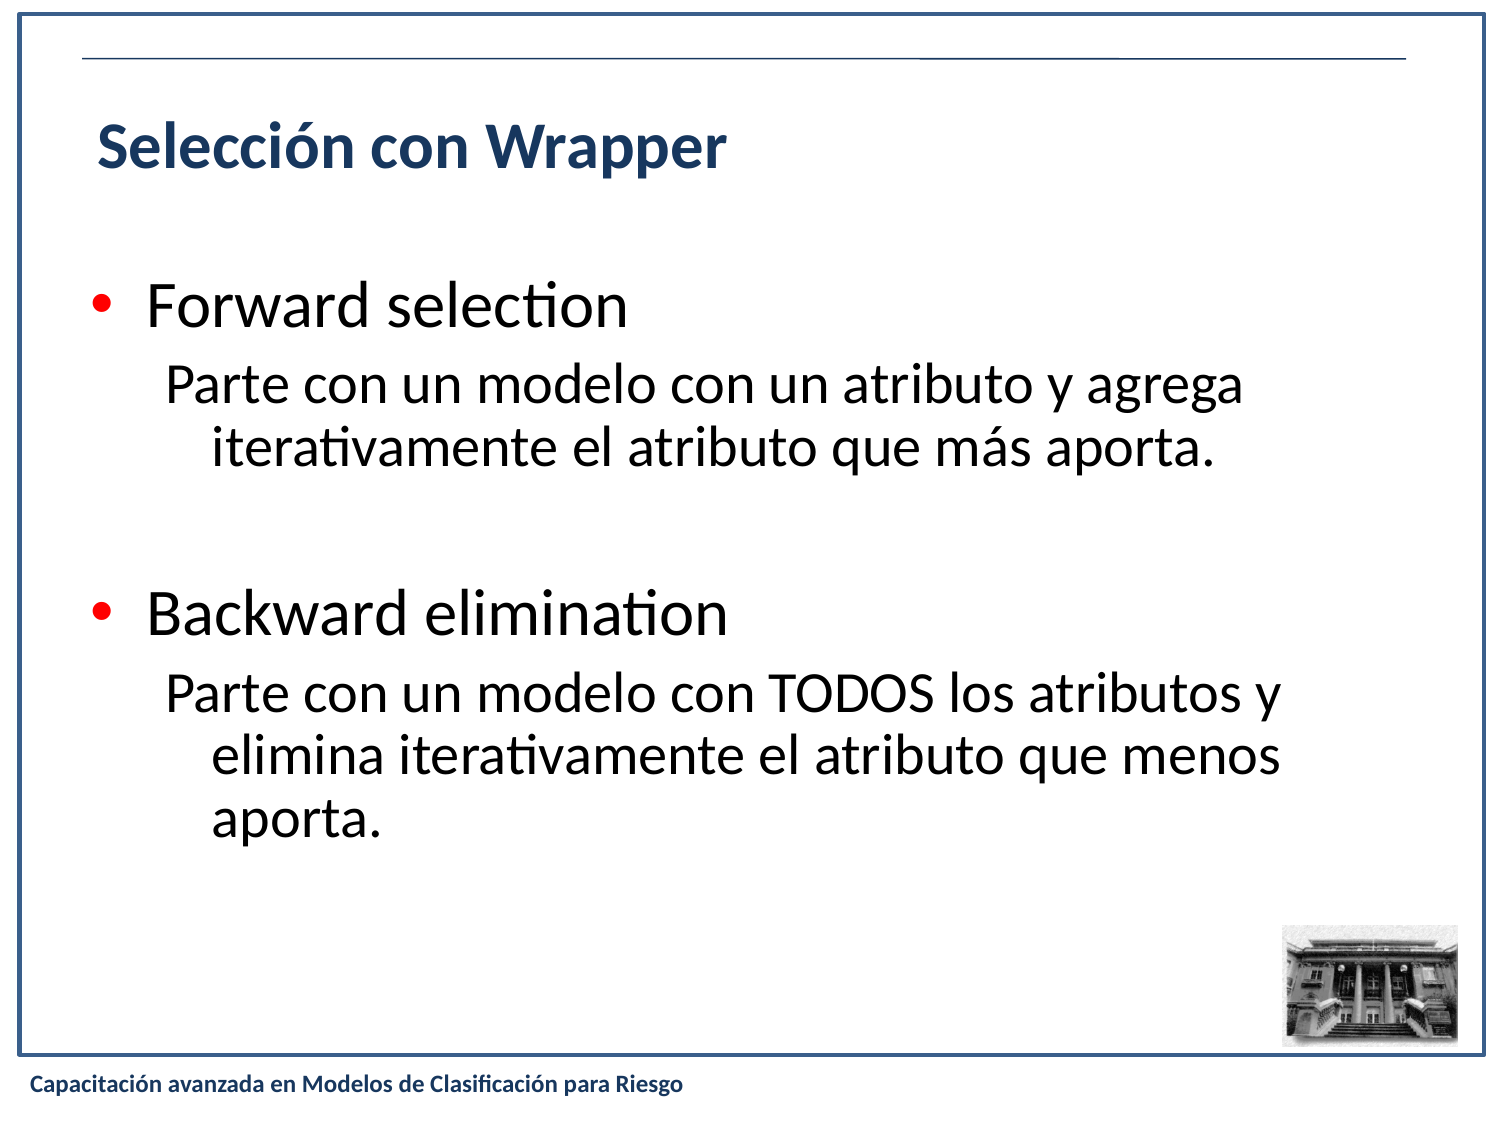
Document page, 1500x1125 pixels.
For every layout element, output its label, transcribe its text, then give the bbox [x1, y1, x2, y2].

picture [1282, 925, 1458, 1047]
title Selección con Wrapper [81, 81, 1414, 202]
list Forward selection Parte con un modelo con un atributo y agrega iterativamente el atributo que más aporta. Backward elimination Parte con un modelo con TODOS los atributos y elimina iterativamente el atributo que menos aporta. [74, 262, 1426, 1006]
